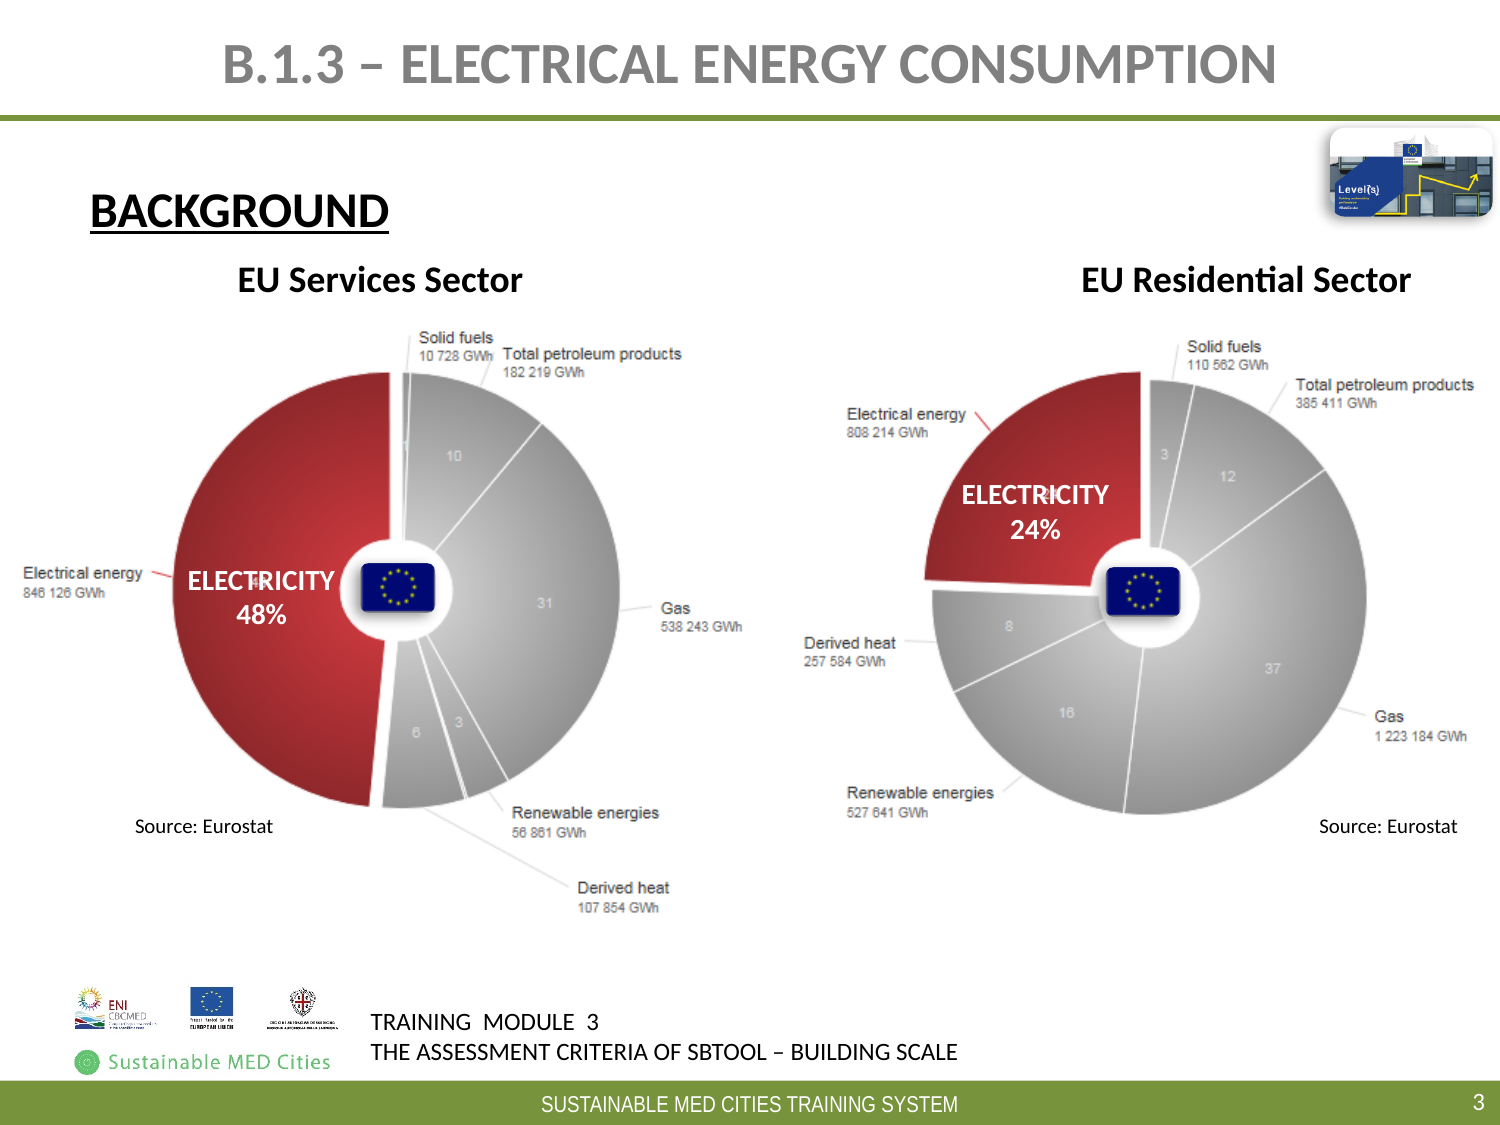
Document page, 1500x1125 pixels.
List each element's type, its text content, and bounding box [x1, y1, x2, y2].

picture [1329, 127, 1493, 217]
picture [62, 978, 356, 1080]
title B.1.3 – ELECTRICAL ENERGY CONSUMPTION [0, 0, 1500, 121]
text_box EU Residential Sector [1066, 247, 1428, 308]
list BACKGROUND [75, 170, 1425, 252]
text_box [14, 316, 748, 929]
text_box EU Services Sector [222, 252, 539, 308]
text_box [793, 326, 1493, 850]
slide_number 3 [1149, 1078, 1500, 1125]
